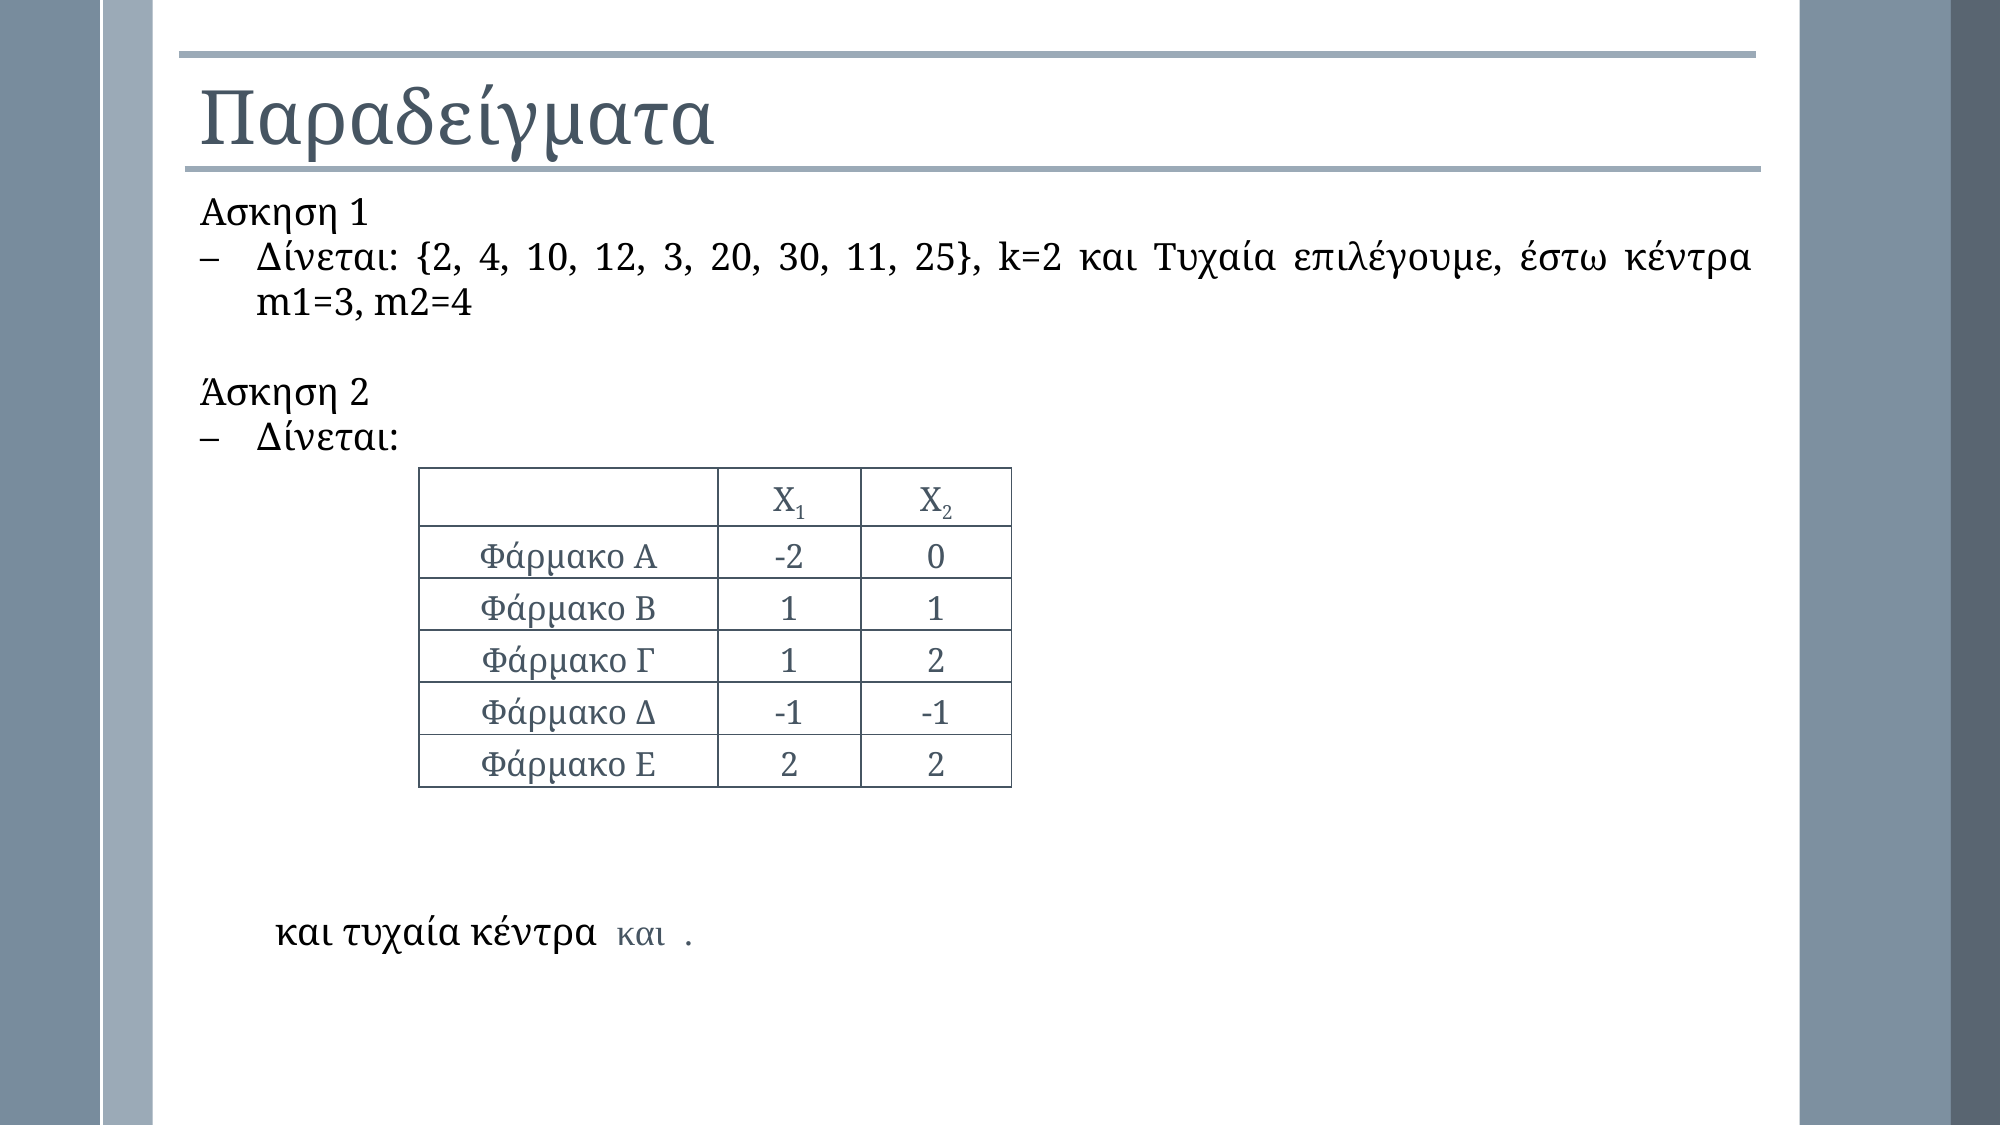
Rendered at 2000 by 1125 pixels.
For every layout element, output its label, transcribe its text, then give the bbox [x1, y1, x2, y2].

text_box Παραδείγματα [184, 62, 1756, 167]
table_cell Φάρμακο Γ [420, 631, 717, 681]
table_cell -1 [862, 683, 1011, 734]
table_header Χ2 [862, 469, 1011, 525]
table_cell 2 [862, 631, 1011, 681]
table_cell 1 [719, 579, 860, 629]
table_cell 2 [862, 735, 1011, 786]
table_cell 1 [862, 579, 1011, 629]
table_cell Φάρμακο Α [420, 527, 717, 577]
table_header Χ1 [719, 469, 860, 525]
table_cell 2 [719, 735, 860, 786]
table_cell -1 [719, 683, 860, 734]
table_cell Φάρμακο Β [420, 579, 717, 629]
table_cell 0 [862, 527, 1011, 577]
table_cell Φάρμακο Δ [420, 683, 717, 734]
table_cell 1 [719, 631, 860, 681]
table_header [420, 469, 717, 525]
table_cell -2 [719, 527, 860, 577]
table_cell Φάρμακο Ε [420, 735, 717, 786]
